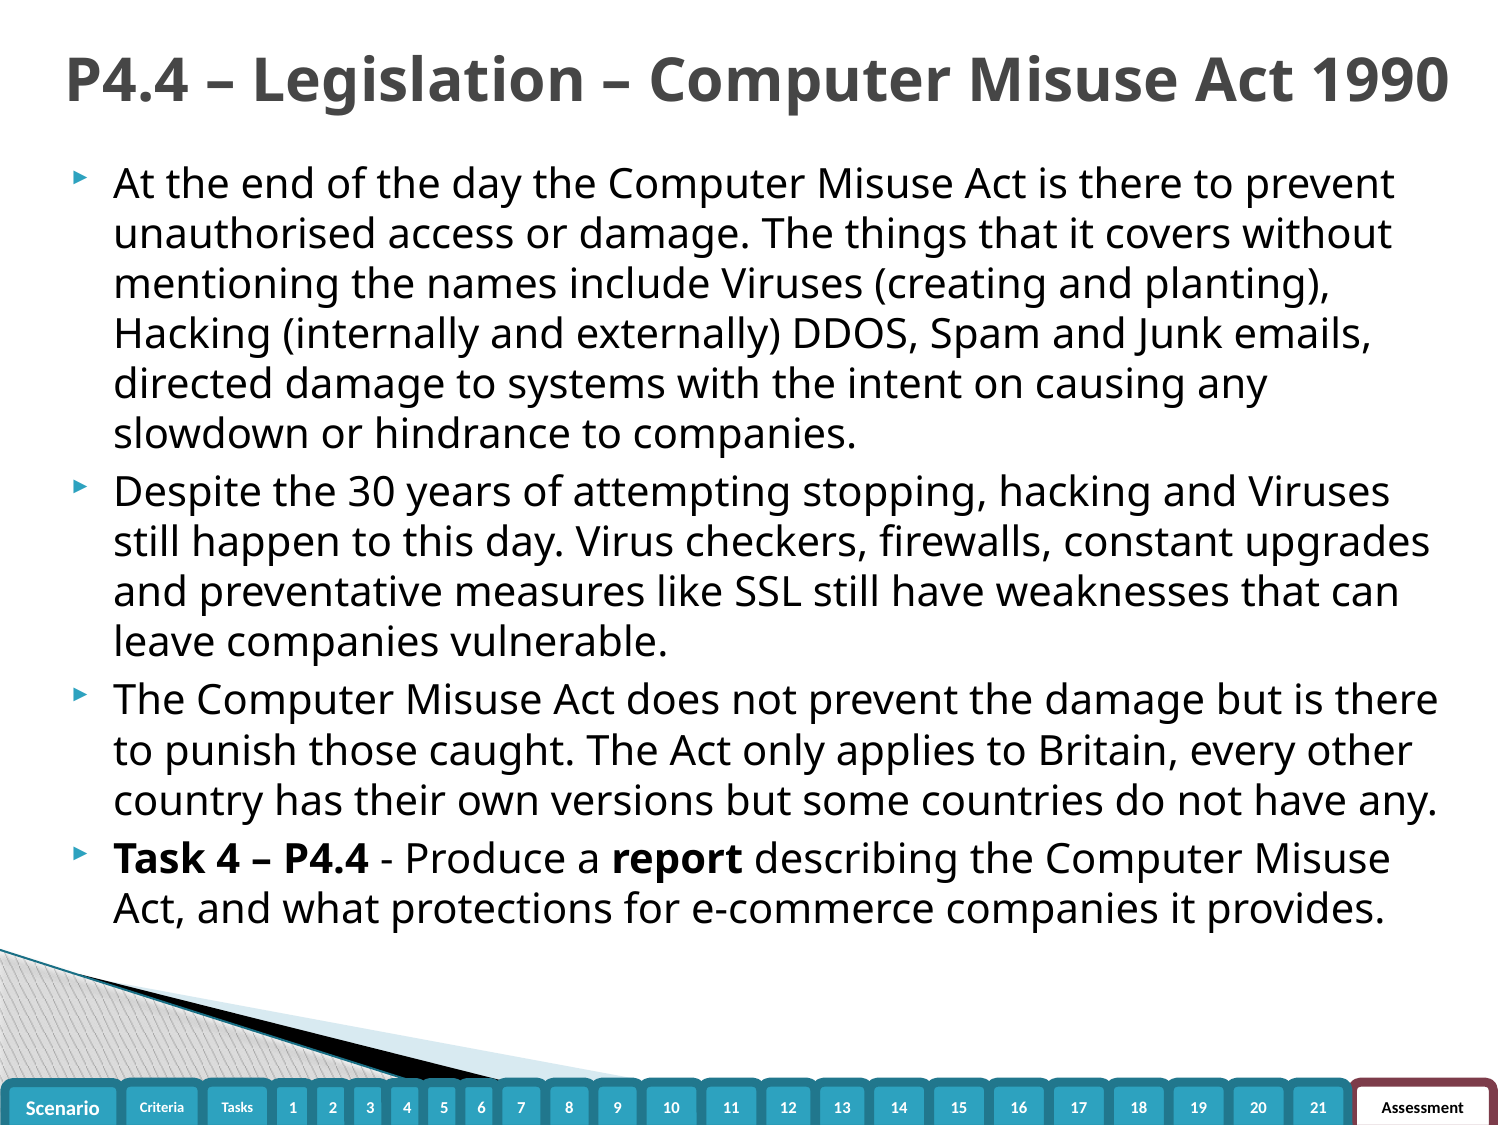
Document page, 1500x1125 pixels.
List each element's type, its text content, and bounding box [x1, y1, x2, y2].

list At the end of the day the Computer Misuse Act is there to prevent unauthorised access or damage. The things that it covers without mentioning the names include Viruses (creating and planting), Hacking (internally and externally) DDOS, Spam and Junk emails, directed damage to systems with the intent on causing any slowdown or hindrance to companies. Despite the 30 years of attempting stopping, hacking and Viruses still happen to this day. Virus checkers, firewalls, constant upgrades and preventative measures like SSL still have weaknesses that can leave companies vulnerable. The Computer Misuse Act does not prevent the damage but is there to punish those caught. The Act only applies to Britain, every other country has their own versions but some countries do not have any. Task 4 – P4.4 - Produce a report describing the Computer Misuse Act, and what protections for e-commerce companies it provides. [38, 149, 1463, 1056]
text_box P4.4 – Legislation – Computer Misuse Act 1990 [41, 30, 1459, 114]
